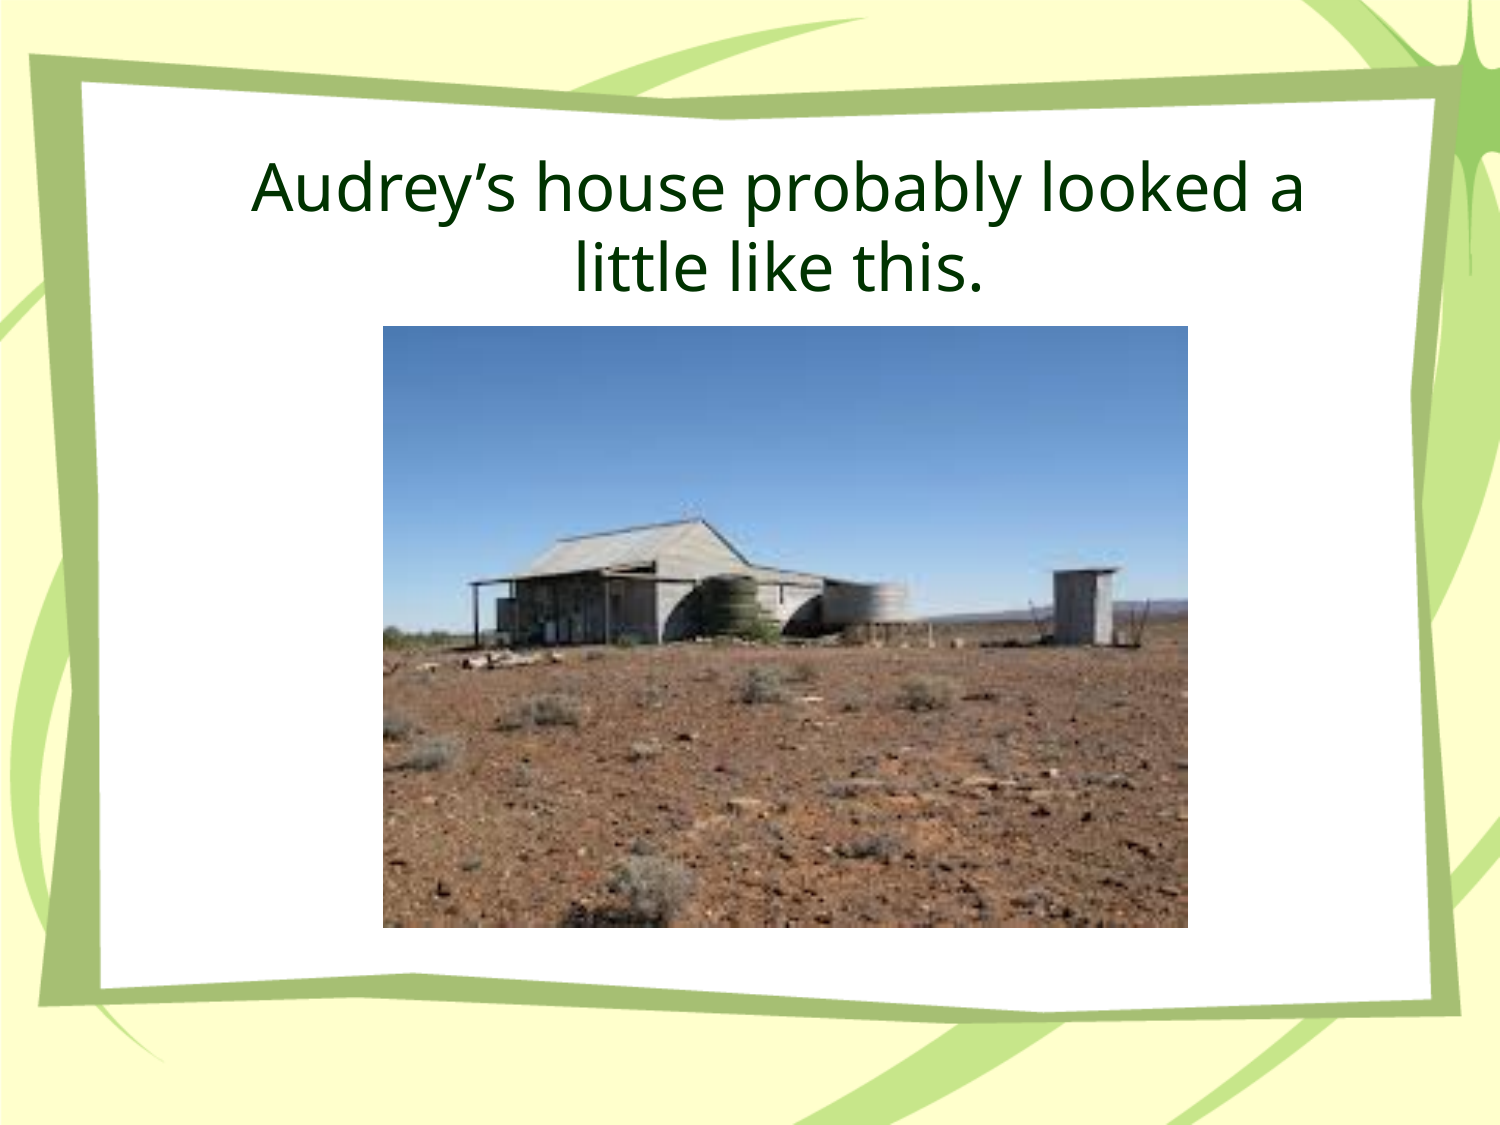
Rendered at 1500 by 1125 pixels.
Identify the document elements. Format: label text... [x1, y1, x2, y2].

picture [0, 0, 1500, 1125]
text_box Audrey’s house probably looked a little like this. [171, 137, 1388, 312]
